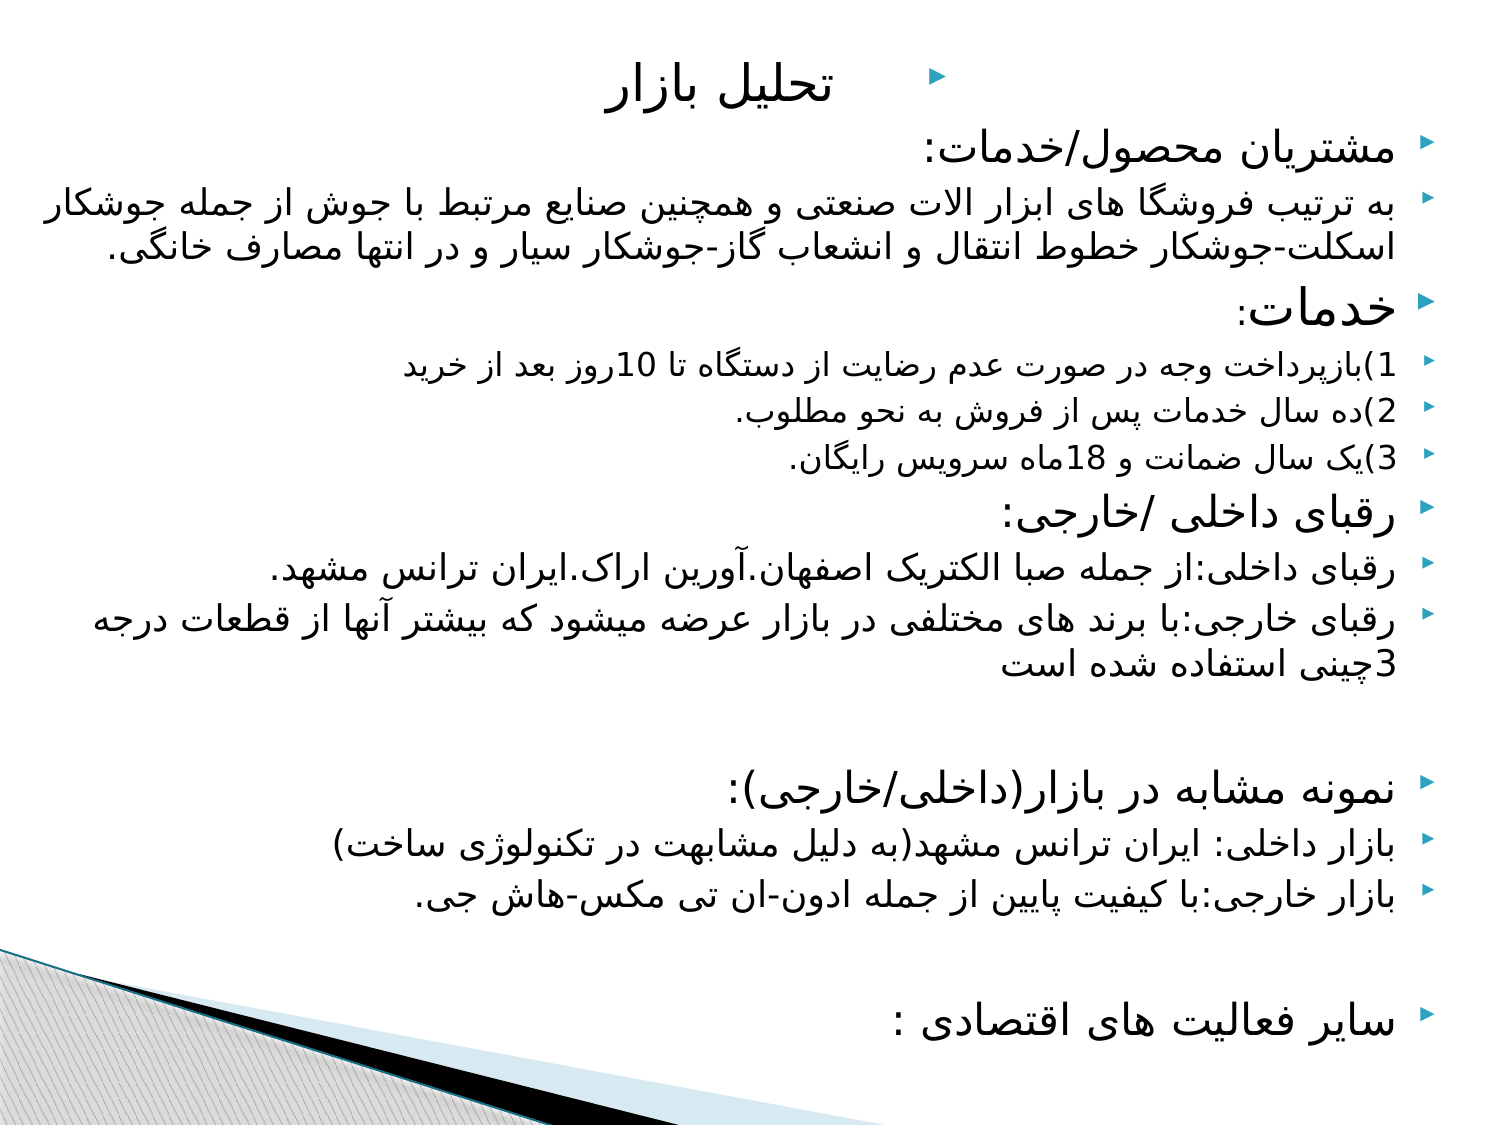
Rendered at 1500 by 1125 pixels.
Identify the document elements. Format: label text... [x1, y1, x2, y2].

list تحلیل بازار مشتریان محصول/خدمات: به ترتیب فروشگا های ابزار الات صنعتی و همچنین صنایع مرتبط با جوش از جمله جوشکار اسکلت-جوشکار خطوط انتقال و انشعاب گاز-جوشکار سیار و در انتها مصارف خانگی. خدمات: 1)بازپرداخت وجه در صورت عدم رضایت از دستگاه تا 10روز بعد از خرید 2)ده سال خدمات پس از فروش به نحو مطلوب. 3)یک سال ضمانت و 18ماه سرویس رایگان. رقبای داخلی /خارجی: رقبای داخلی:از جمله صبا الکتریک اصفهان.آورین اراک.ایران ترانس مشهد. رقبای خارجی:با برند های مختلفی در بازار عرضه میشود که بیشتر آنها از قطعات درجه 3چینی استفاده شده است نمونه مشابه در بازار(داخلی/خارجی): بازار داخلی: ایران ترانس مشهد(به دلیل مشابهت در تکنولوژی ساخت) بازار خارجی:با کیفیت پایین از جمله ادون-ان تی مکس-هاش جی. سایر فعالیت های اقتصادی : [29, 42, 1466, 1090]
